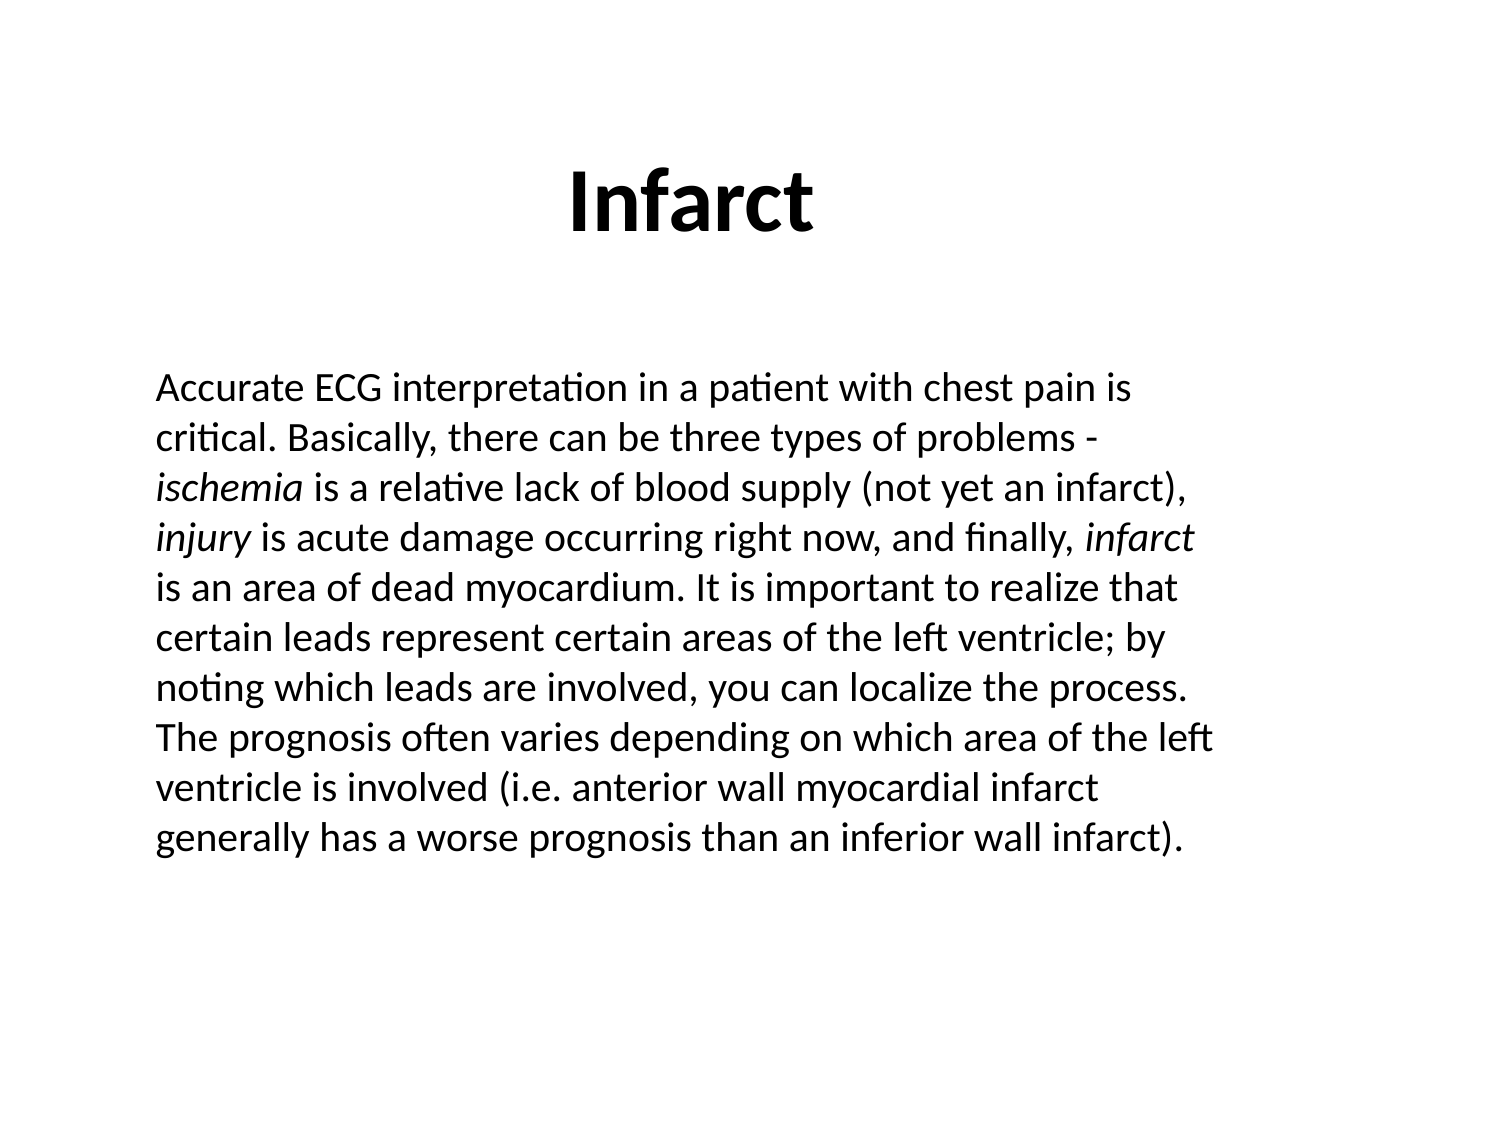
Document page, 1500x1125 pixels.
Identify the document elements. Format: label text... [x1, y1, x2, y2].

text_box Infarct Accurate ECG interpretation in a patient with chest pain is critical. Basically, there can be three types of problems - ischemia is a relative lack of blood supply (not yet an infarct), injury is acute damage occurring right now, and finally, infarct is an area of dead myocardium. It is important to realize that certain leads represent certain areas of the left ventricle; by noting which leads are involved, you can localize the process. The prognosis often varies depending on which area of the left ventricle is involved (i.e. anterior wall myocardial infarct generally has a worse prognosis than an inferior wall infarct). [140, 132, 1243, 868]
